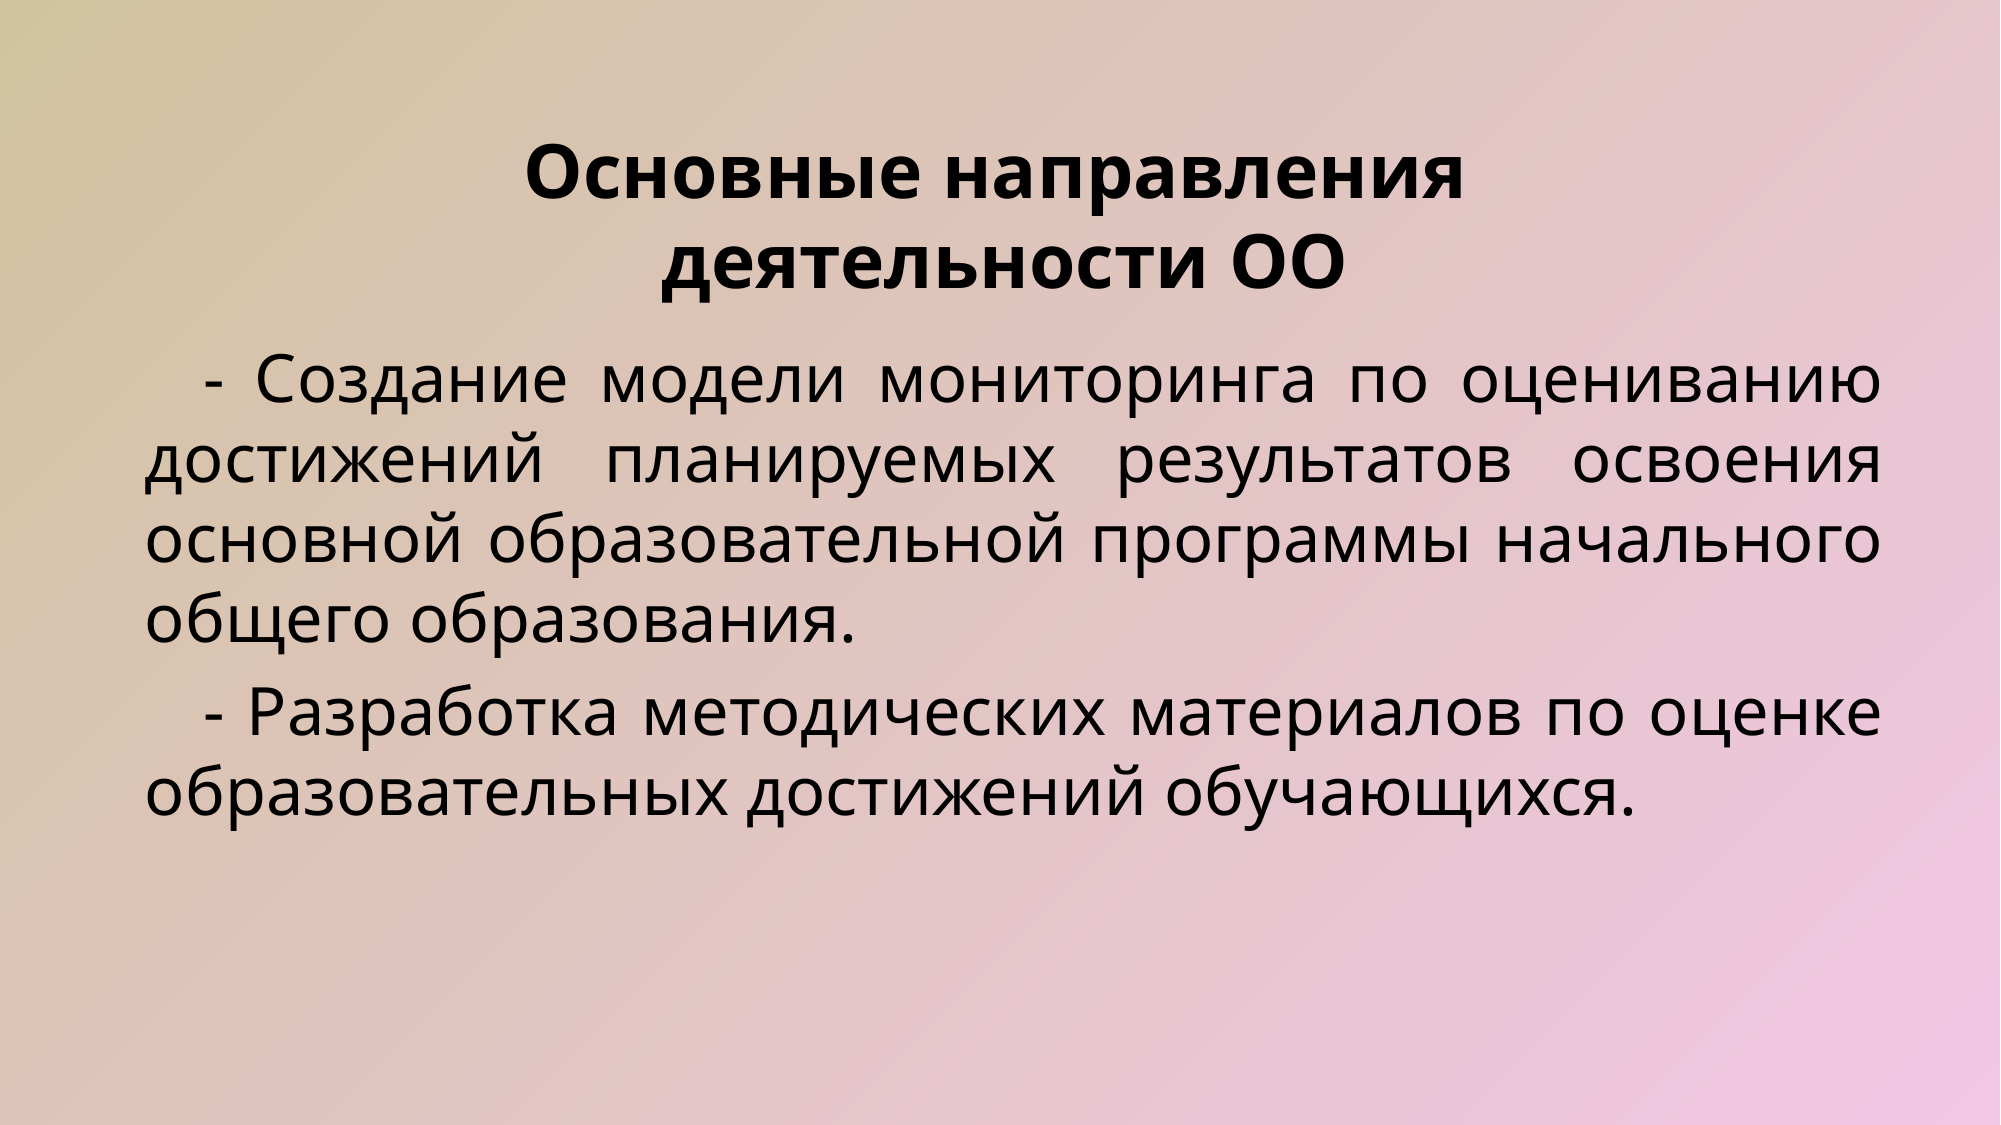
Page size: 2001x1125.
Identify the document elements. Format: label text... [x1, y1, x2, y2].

list - Создание модели мониторинга по оцениванию достижений планируемых результатов освоения основной образовательной программы начального общего образования. - Разработка методических материалов по оценке образовательных достижений обучающихся. [99, 328, 1900, 1035]
title Основные направления деятельности ОО [50, 94, 1941, 334]
